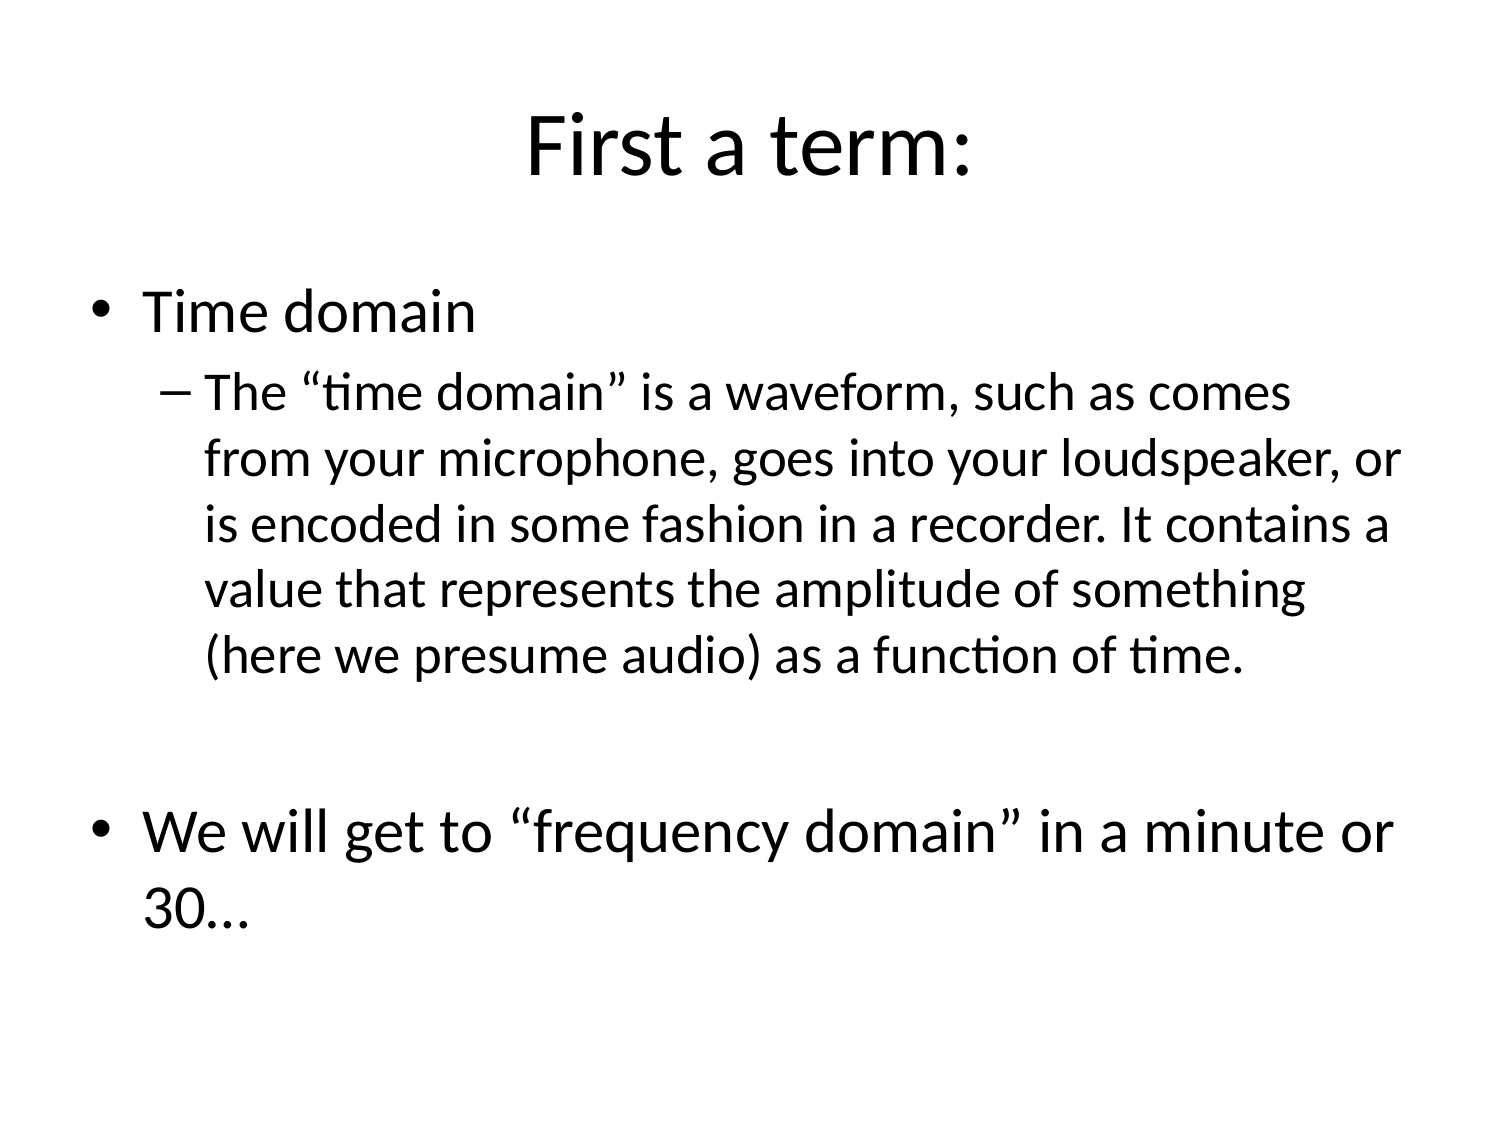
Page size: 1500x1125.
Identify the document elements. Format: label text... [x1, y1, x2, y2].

list Time domain The “time domain” is a waveform, such as comes from your microphone, goes into your loudspeaker, or is encoded in some fashion in a recorder. It contains a value that represents the amplitude of something (here we presume audio) as a function of time. We will get to “frequency domain” in a minute or 30… [75, 262, 1425, 1005]
title First a term: [75, 45, 1425, 233]
